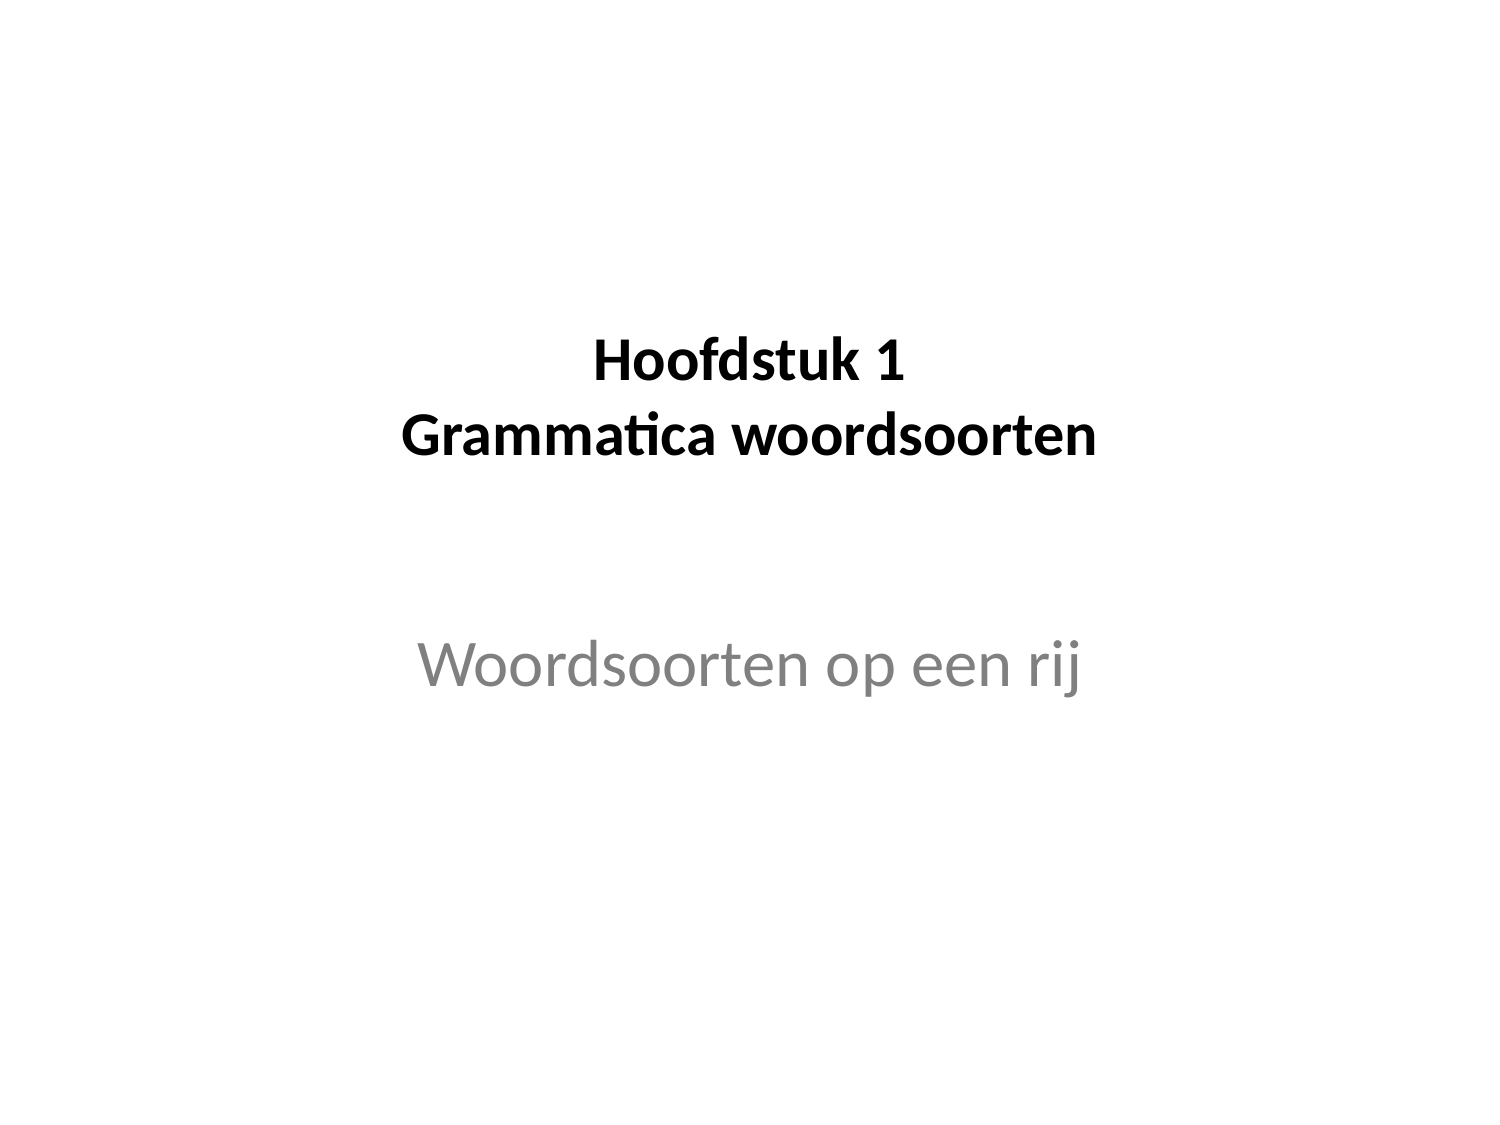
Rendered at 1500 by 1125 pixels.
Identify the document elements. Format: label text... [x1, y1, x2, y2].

title Hoofdstuk 1 Grammatica woordsoorten [112, 309, 1388, 551]
subtitle Woordsoorten op een rij [225, 612, 1275, 900]
